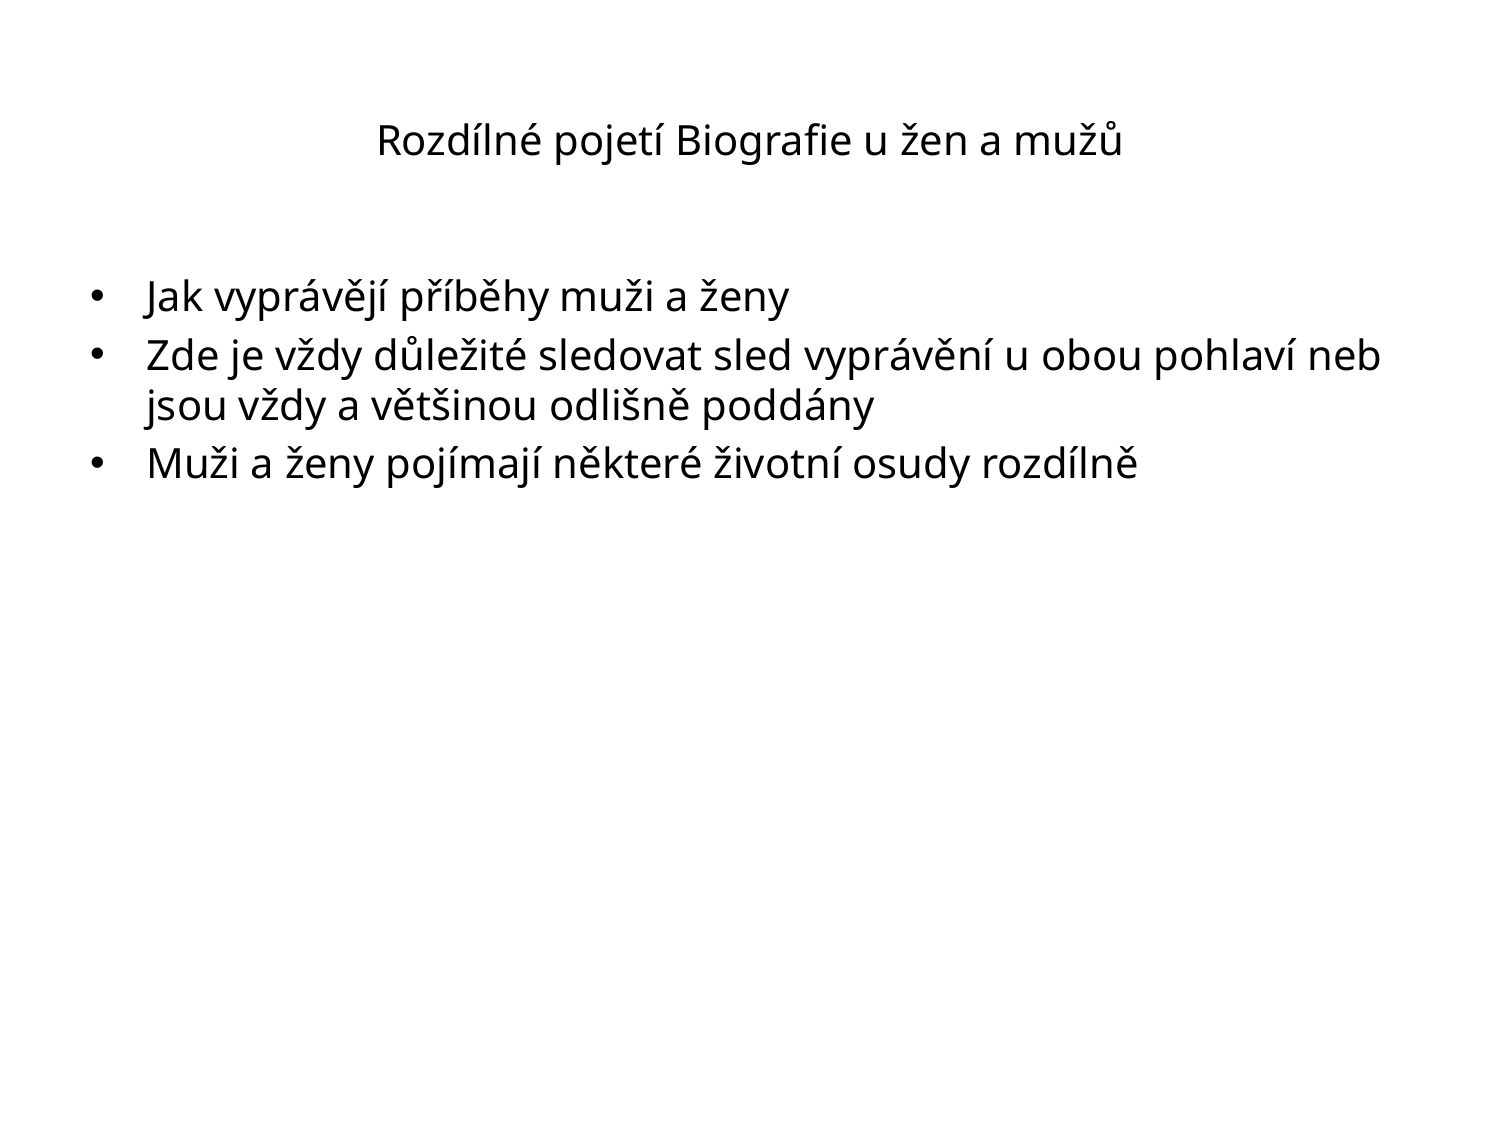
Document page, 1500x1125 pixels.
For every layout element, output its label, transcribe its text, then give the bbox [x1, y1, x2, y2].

title Rozdílné pojetí Biografie u žen a mužů [75, 45, 1425, 233]
list Jak vyprávějí příběhy muži a ženy Zde je vždy důležité sledovat sled vyprávění u obou pohlaví neb jsou vždy a většinou odlišně poddány Muži a ženy pojímají některé životní osudy rozdílně [75, 262, 1425, 1005]
